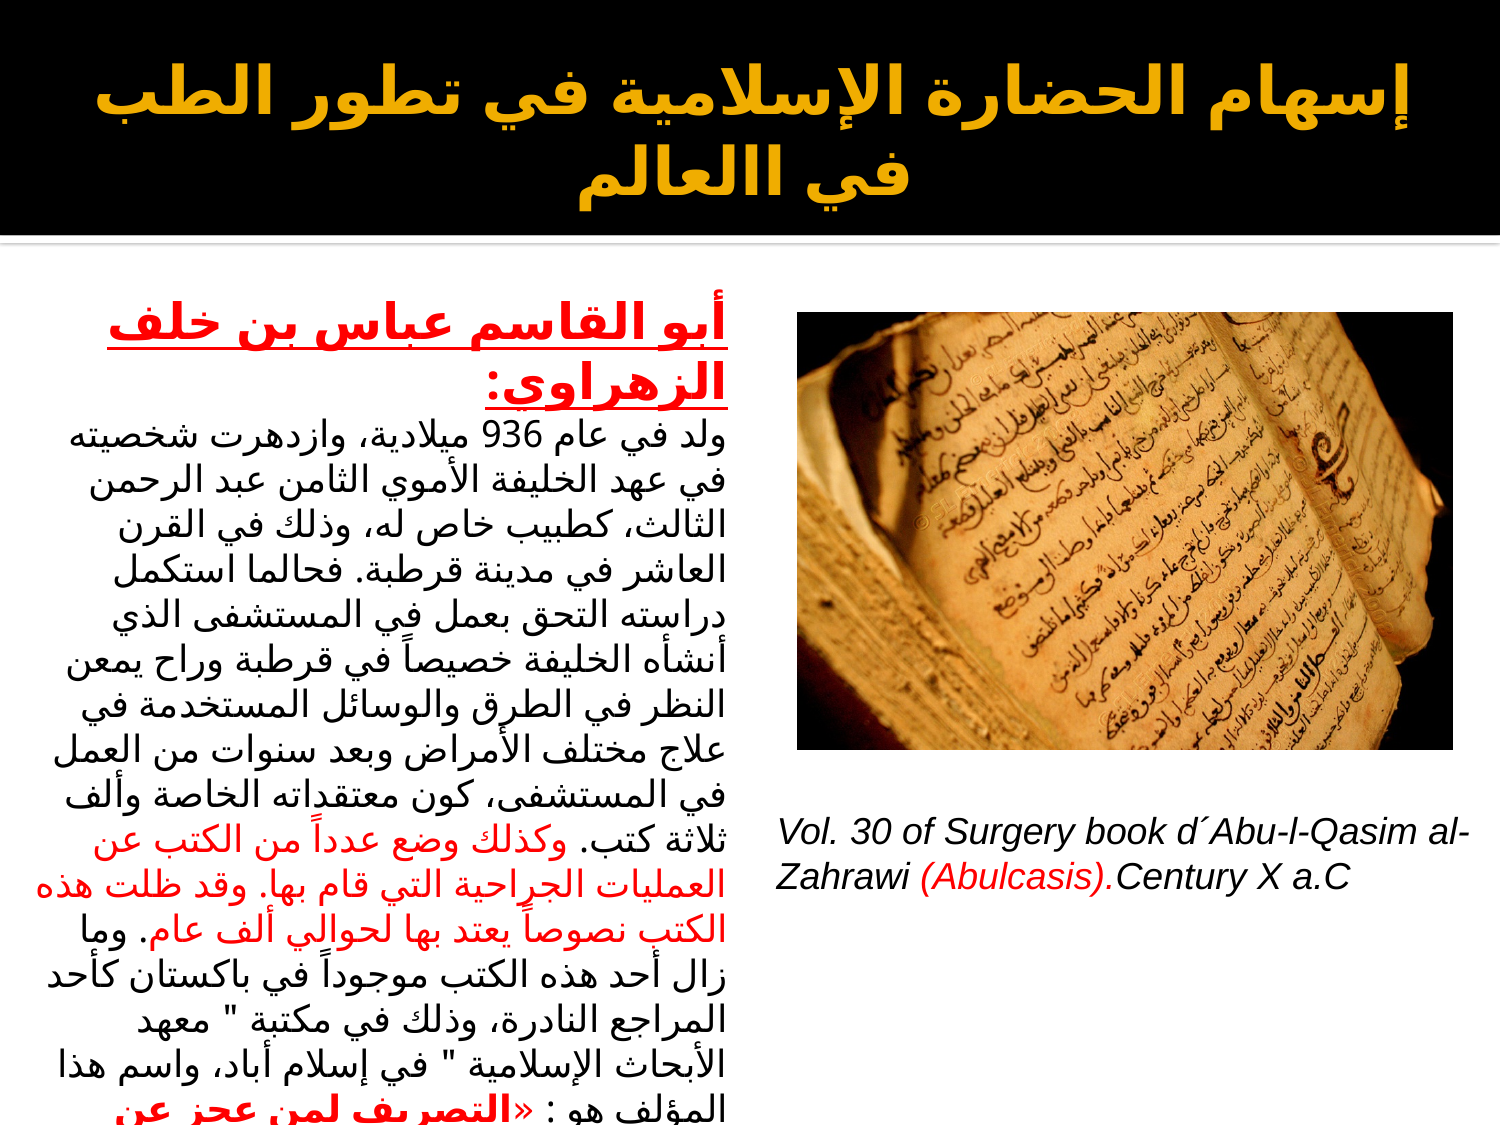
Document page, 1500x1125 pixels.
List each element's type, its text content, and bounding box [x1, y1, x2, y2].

title إسهام الحضارة الإسلامية في تطور الطب في االعالم [75, 25, 1425, 231]
picture [796, 312, 1453, 750]
list أبو القاسم عباس بن خلف الزهراوي: ولد في عام 936 ميلادية، وازدهرت شخصيته في عهد الخليفة الأموي الثامن عبد الرحمن الثالث، كطبيب خاص له، وذلك في القرن العاشر في مدينة قرطبة. فحالما استكمل دراسته التحق بعمل في المستشفى الذي أنشأه الخليفة خصيصاً في قرطبة وراح يمعن النظر في الطرق والوسائل المستخدمة في علاج مختلف الأمراض وبعد سنوات من العمل في المستشفى، كون معتقداته الخاصة وألف ثلاثة كتب. وكذلك وضع عدداً من الكتب عن العمليات الجراحية التي قام بها. وقد ظلت هذه الكتب نصوصاً يعتد بها لحوالي ألف عام. وما زال أحد هذه الكتب موجوداً في باكستان كأحد المراجع النادرة، وذلك في مكتبة " معهد الأبحاث الإسلامية " في إسلام أباد، واسم هذا المؤلف هو : «التصريف لمن عجز عن التأليف» ويمكننا أن ندرك مدى أهمية هذا الكتاب إذا علمنا أنه ظل يدرس لتلاميذ الجراحة في أوروبا حتى القرن التاسع عشر. [24, 275, 763, 1034]
text_box Vol. 30 of Surgery book d´Abu-l-Qasim al-Zahrawi (Abulcasis).Century X a.C [761, 754, 1489, 905]
